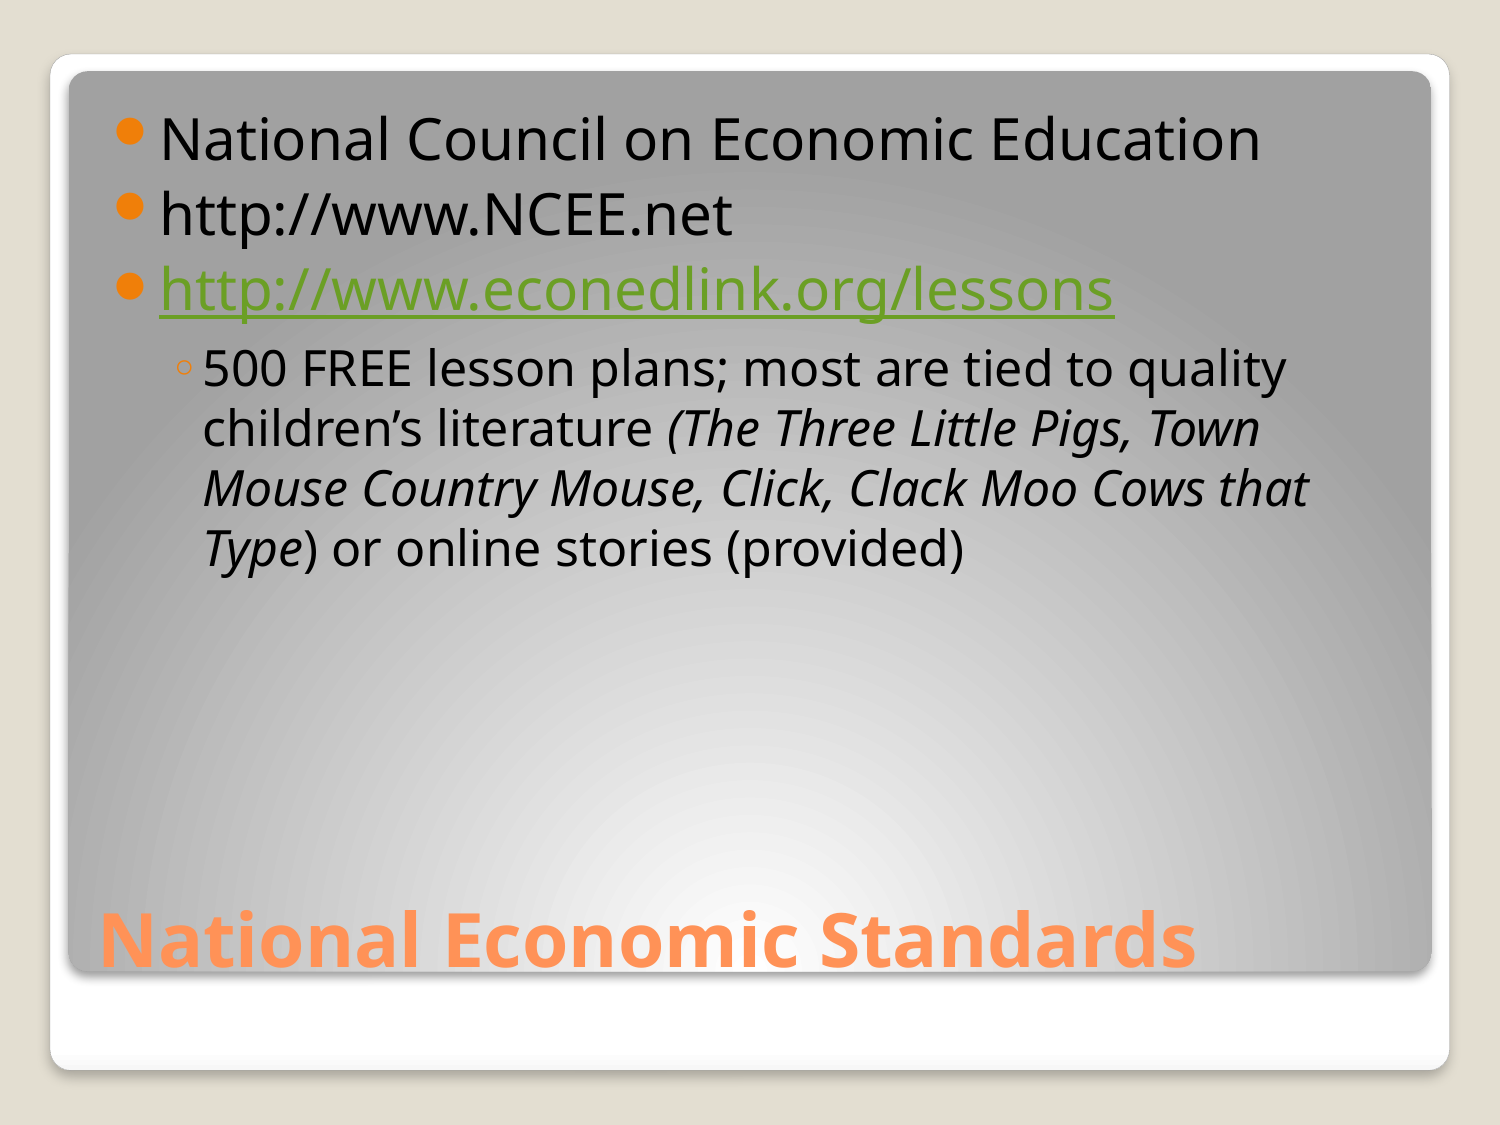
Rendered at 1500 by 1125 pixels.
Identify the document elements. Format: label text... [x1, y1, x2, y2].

list National Council on Economic Education http://www.NCEE.net http://www.econedlink.org/lessons 500 FREE lesson plans; most are tied to quality children’s literature (The Three Little Pigs, Town Mouse Country Mouse, Click, Clack Moo Cows that Type) or online stories (provided) [82, 86, 1425, 774]
title National Economic Standards [82, 817, 1425, 990]
